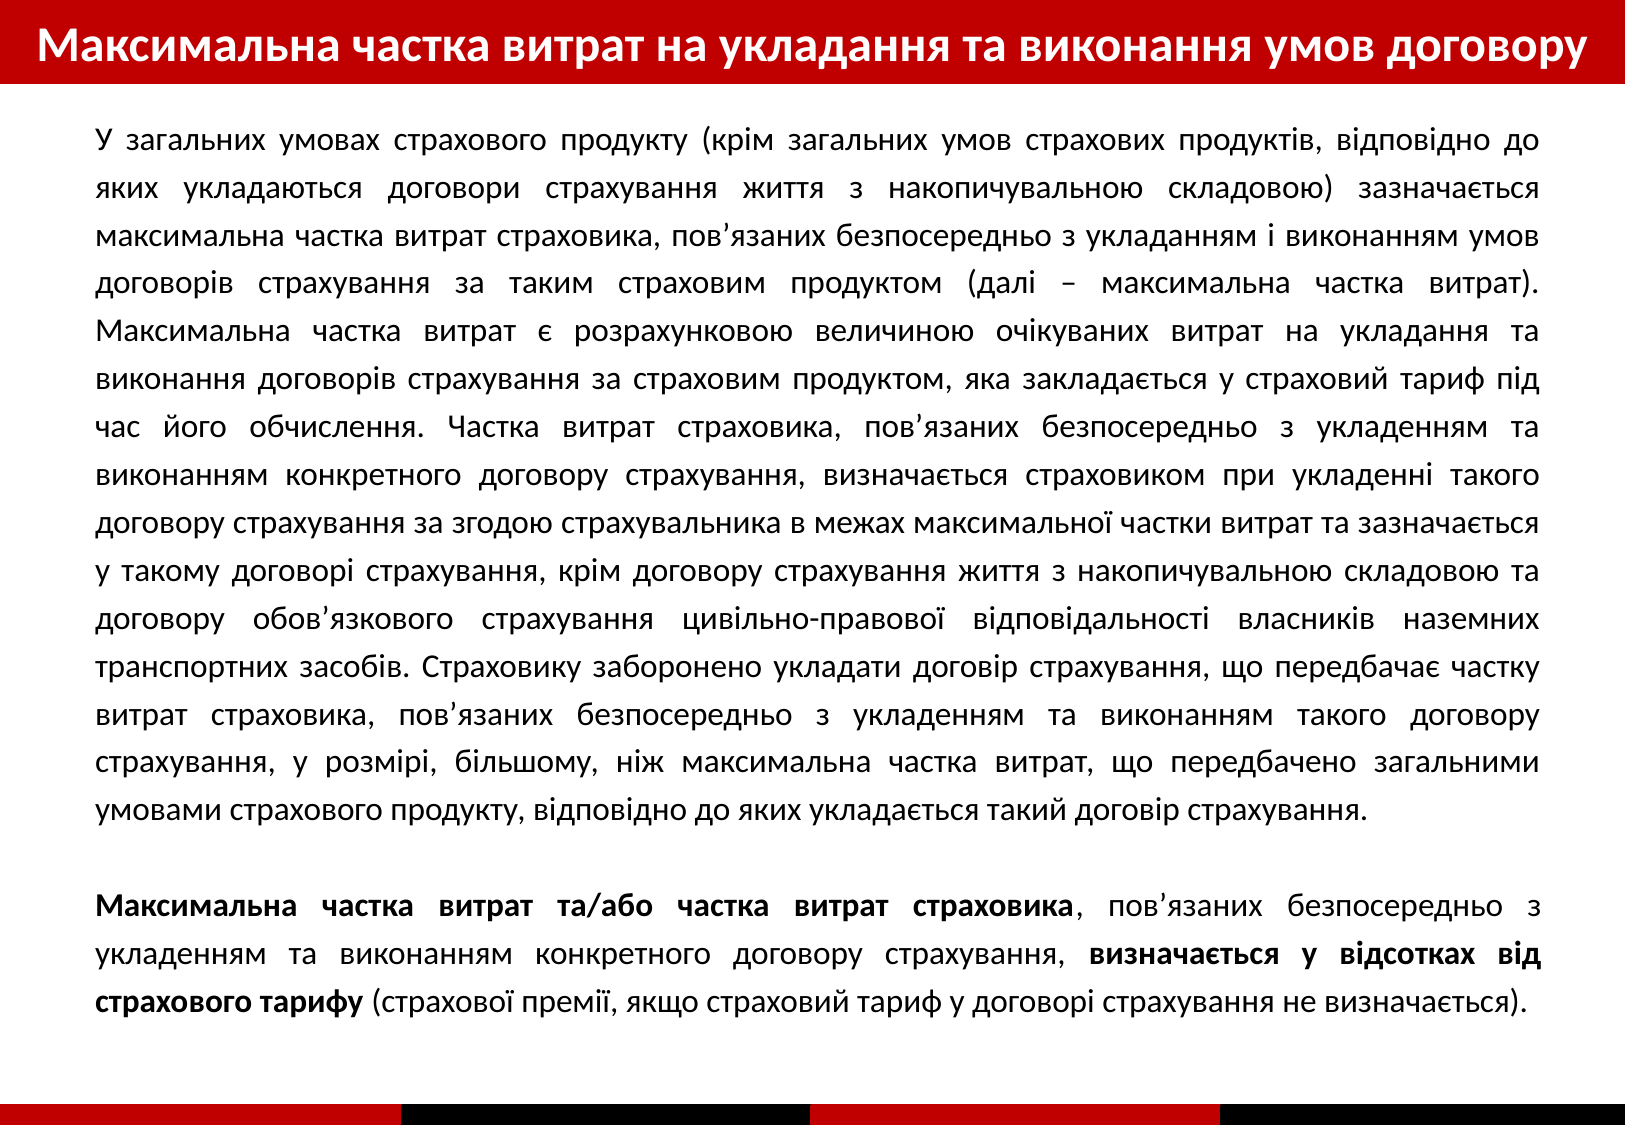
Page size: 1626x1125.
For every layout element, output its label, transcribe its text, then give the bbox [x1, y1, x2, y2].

text_box [0, 1104, 401, 1125]
text_box Максимальна частка витрат на укладання та виконання умов договору [0, 0, 1625, 84]
text_box [401, 1104, 810, 1125]
text_box У загальних умовах страхового продукту (крім загальних умов страхових продуктів, відповідно до яких укладаються договори страхування життя з накопичувальною складовою) зазначається максимальна частка витрат страховика, пов’язаних безпосередньо з укладанням і виконанням умов договорів страхування за таким страховим продуктом (далі – максимальна частка витрат). Максимальна частка витрат є розрахунковою величиною очікуваних витрат на укладання та виконання договорів страхування за страховим продуктом, яка закладається у страховий тариф під час його обчислення. Частка витрат страховика, пов’язаних безпосередньо з укладенням та виконанням конкретного договору страхування, визначається страховиком при укладенні такого договору страхування за згодою страхувальника в межах максимальної частки витрат та зазначається у такому договорі страхування, крім договору страхування життя з накопичувальною складовою та договору обов’язкового страхування цивільно-правової відповідальності власників наземних транспортних засобів. Страховику заборонено укладати договір страхування, що передбачає частку витрат страховика, пов’язаних безпосередньо з укладенням та виконанням такого договору страхування, у розмірі, більшому, ніж максимальна частка витрат, що передбачено загальними умовами страхового продукту, відповідно до яких укладається такий договір страхування. Максимальна частка витрат та/або частка витрат страховика, пов’язаних безпосередньо з укладенням та виконанням конкретного договору страхування, визначається у відсотках від страхового тарифу (страхової премії, якщо страховий тариф у договорі страхування не визначається). [80, 101, 1557, 1027]
text_box [1220, 1104, 1625, 1125]
text_box [810, 1104, 1220, 1125]
